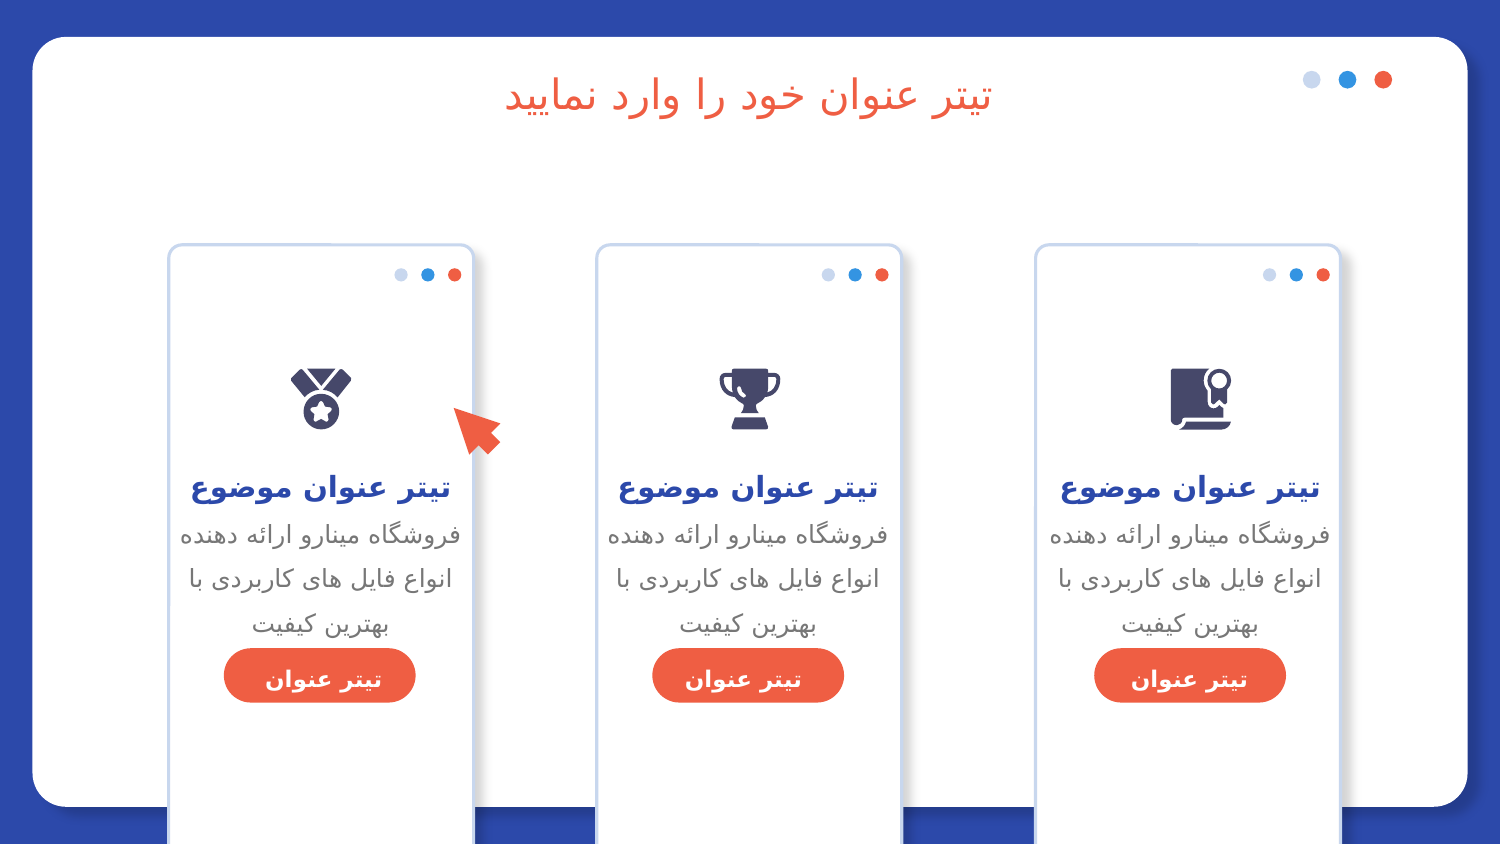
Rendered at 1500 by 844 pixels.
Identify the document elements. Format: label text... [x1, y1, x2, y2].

text_box [168, 646, 474, 844]
text_box تیتر عنوان موضوع فروشگاه مینارو ارائه دهنده انواع فایل های کاربردی با بهترین کیفیت [1021, 443, 1360, 646]
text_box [394, 267, 462, 282]
text_box [1035, 646, 1341, 844]
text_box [1262, 267, 1331, 282]
text_box تیتر عنوان موضوع فروشگاه مینارو ارائه دهنده انواع فایل های کاربردی با بهترین کیفیت [151, 443, 490, 646]
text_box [290, 368, 352, 430]
text_box [596, 244, 902, 443]
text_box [719, 368, 781, 430]
text_box [168, 244, 474, 443]
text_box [821, 267, 889, 282]
text_box تیتر عنوان موضوع فروشگاه مینارو ارائه دهنده انواع فایل های کاربردی با بهترین کیفیت [579, 443, 918, 646]
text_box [1170, 368, 1232, 430]
text_box [596, 646, 902, 844]
text_box [1035, 244, 1341, 443]
text_box تیتر عنوان خود را وارد نمایید [31, 60, 1466, 126]
text_box تیتر عنوان موضوع [636, 643, 850, 741]
text_box تیتر عنوان موضوع [1082, 643, 1296, 741]
text_box [453, 407, 501, 453]
text_box تیتر عنوان موضوع [217, 643, 431, 741]
